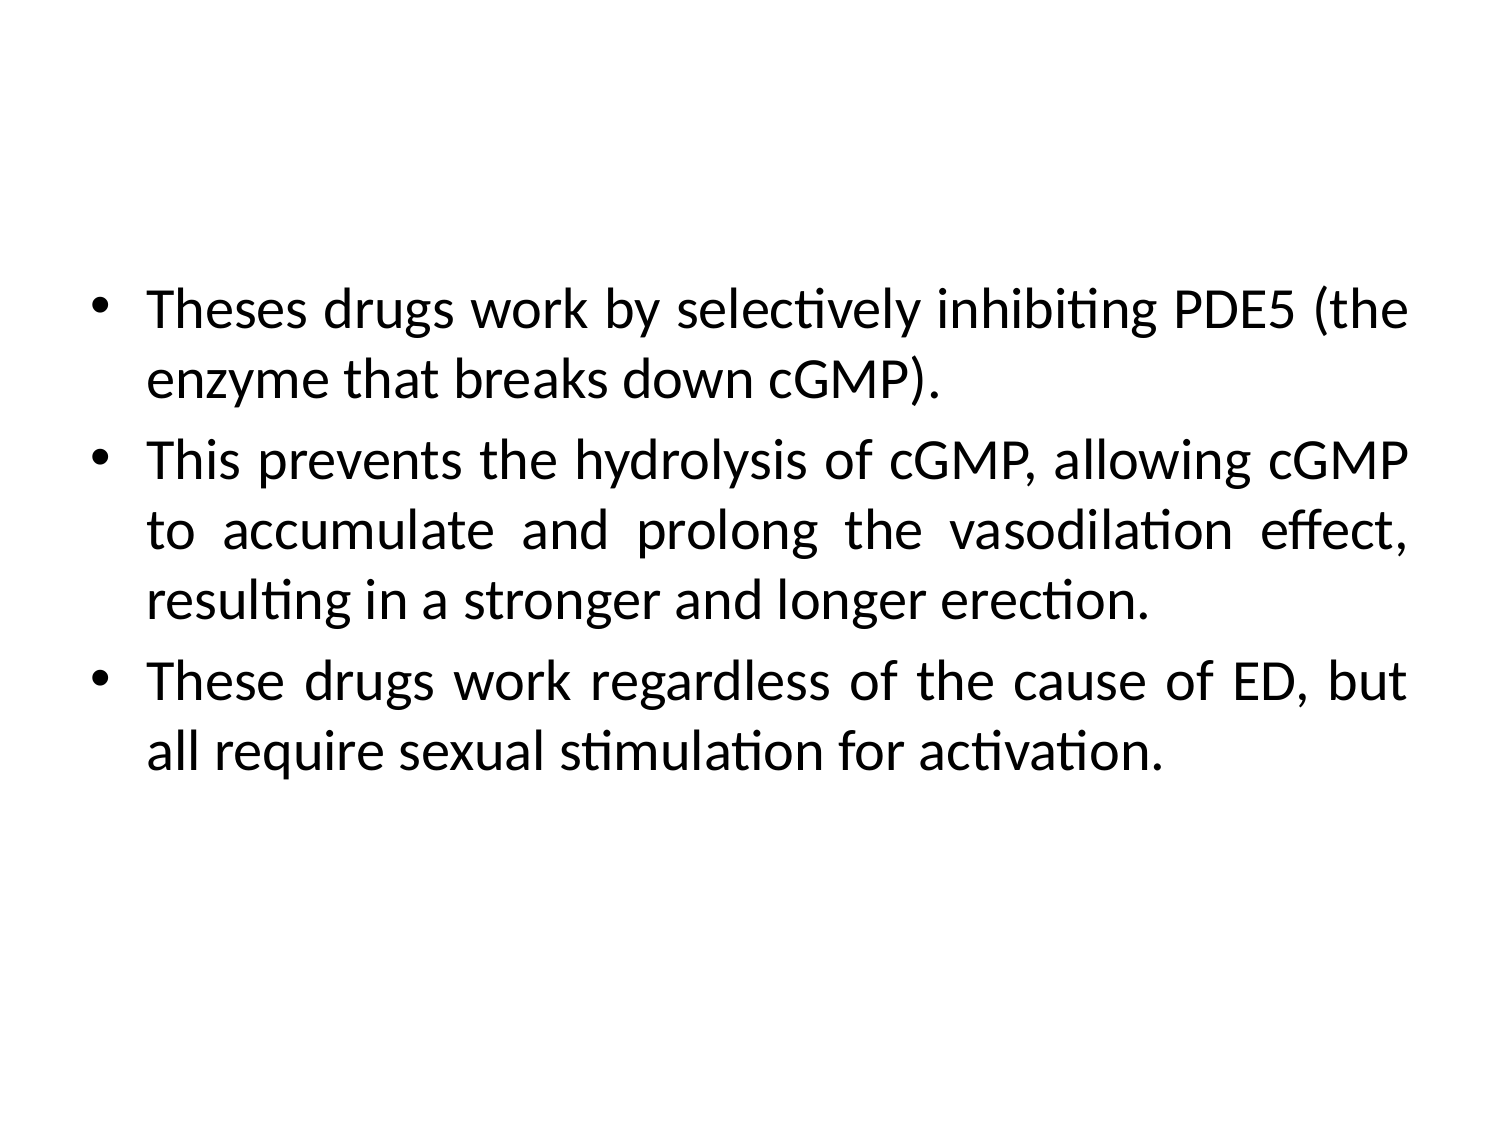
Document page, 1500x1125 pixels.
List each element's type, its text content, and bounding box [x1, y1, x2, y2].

list Theses drugs work by selectively inhibiting PDE5 (the enzyme that breaks down cGMP). This prevents the hydrolysis of cGMP, allowing cGMP to accumulate and prolong the vasodilation effect, resulting in a stronger and longer erection. These drugs work regardless of the cause of ED, but all require sexual stimulation for activation. [75, 262, 1425, 1005]
